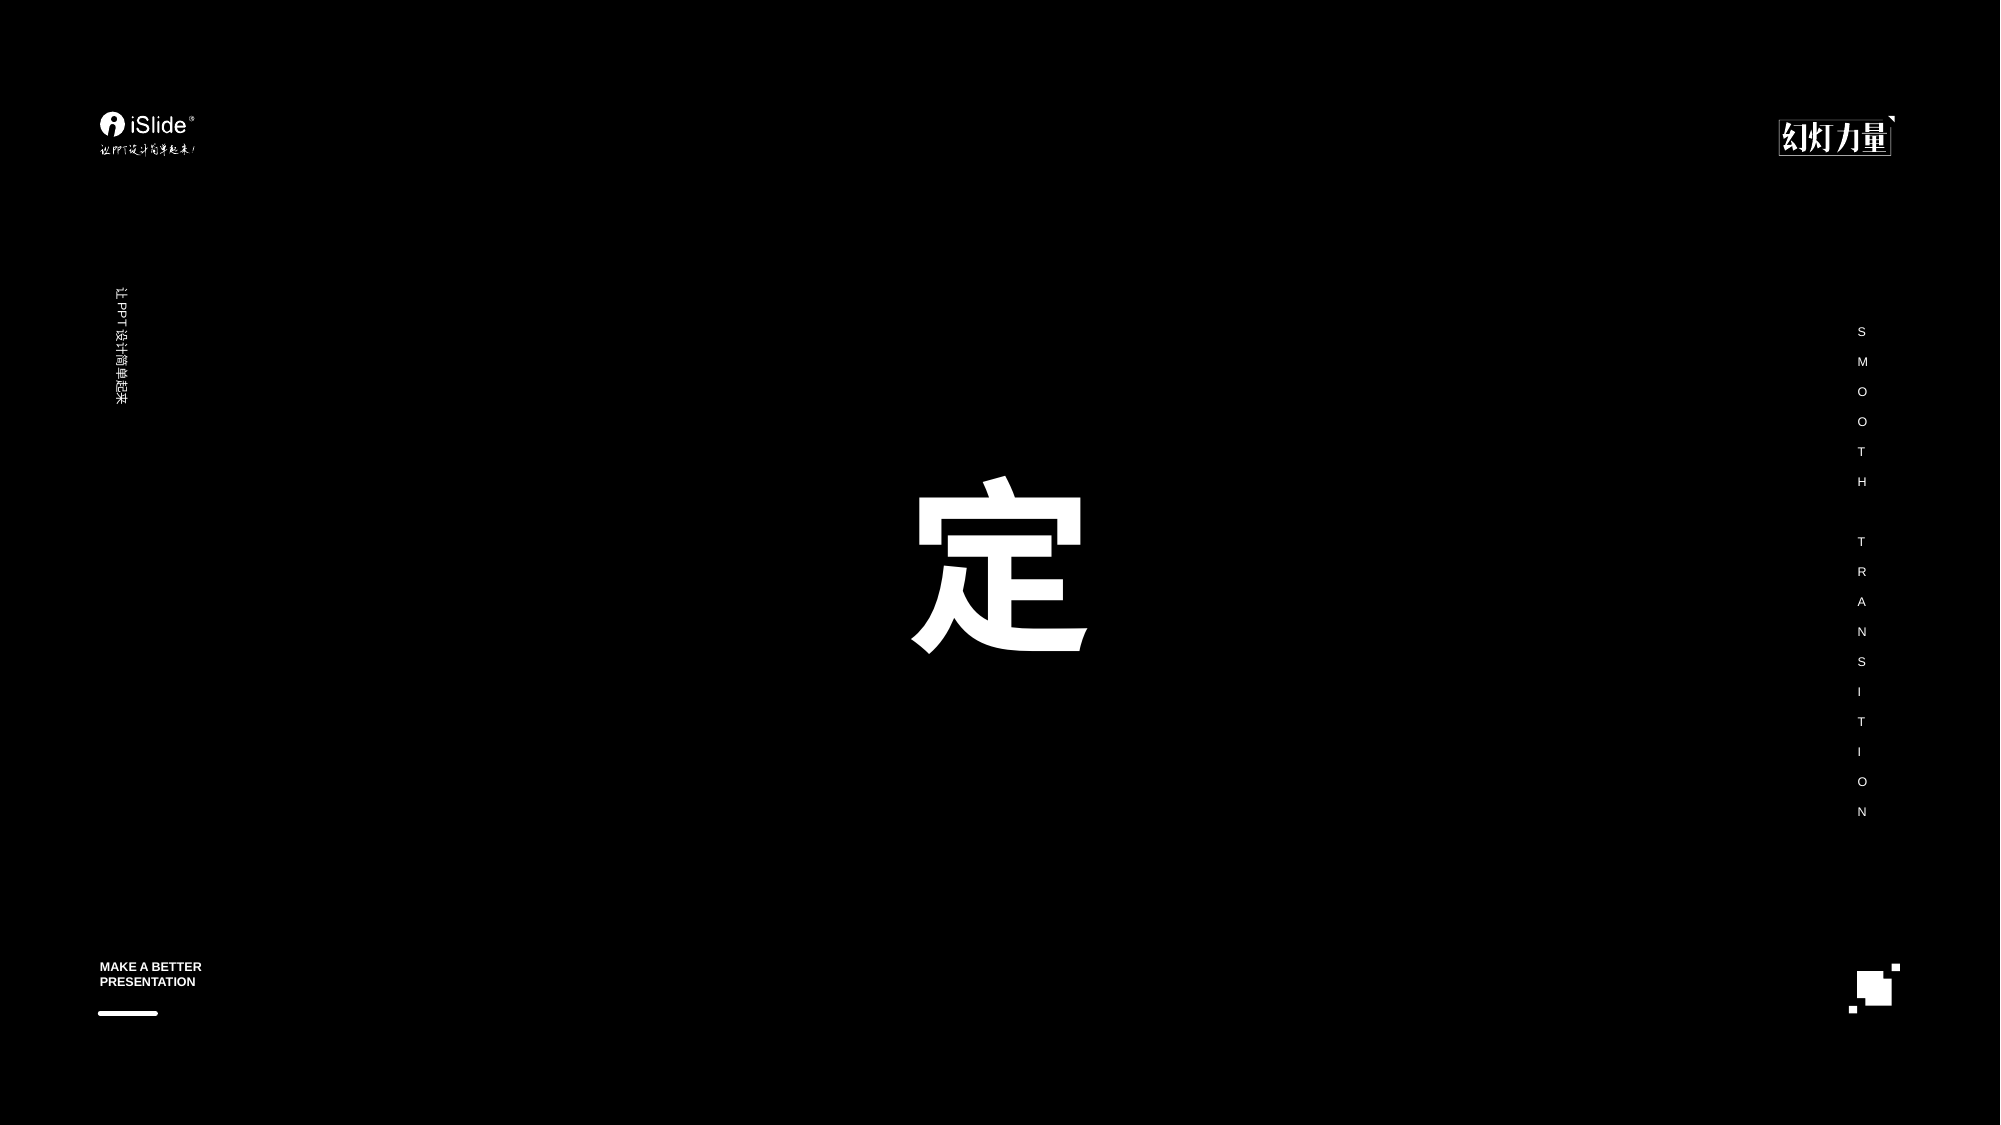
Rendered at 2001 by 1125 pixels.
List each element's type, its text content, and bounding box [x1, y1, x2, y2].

text_box 定 [211, 405, 1788, 719]
